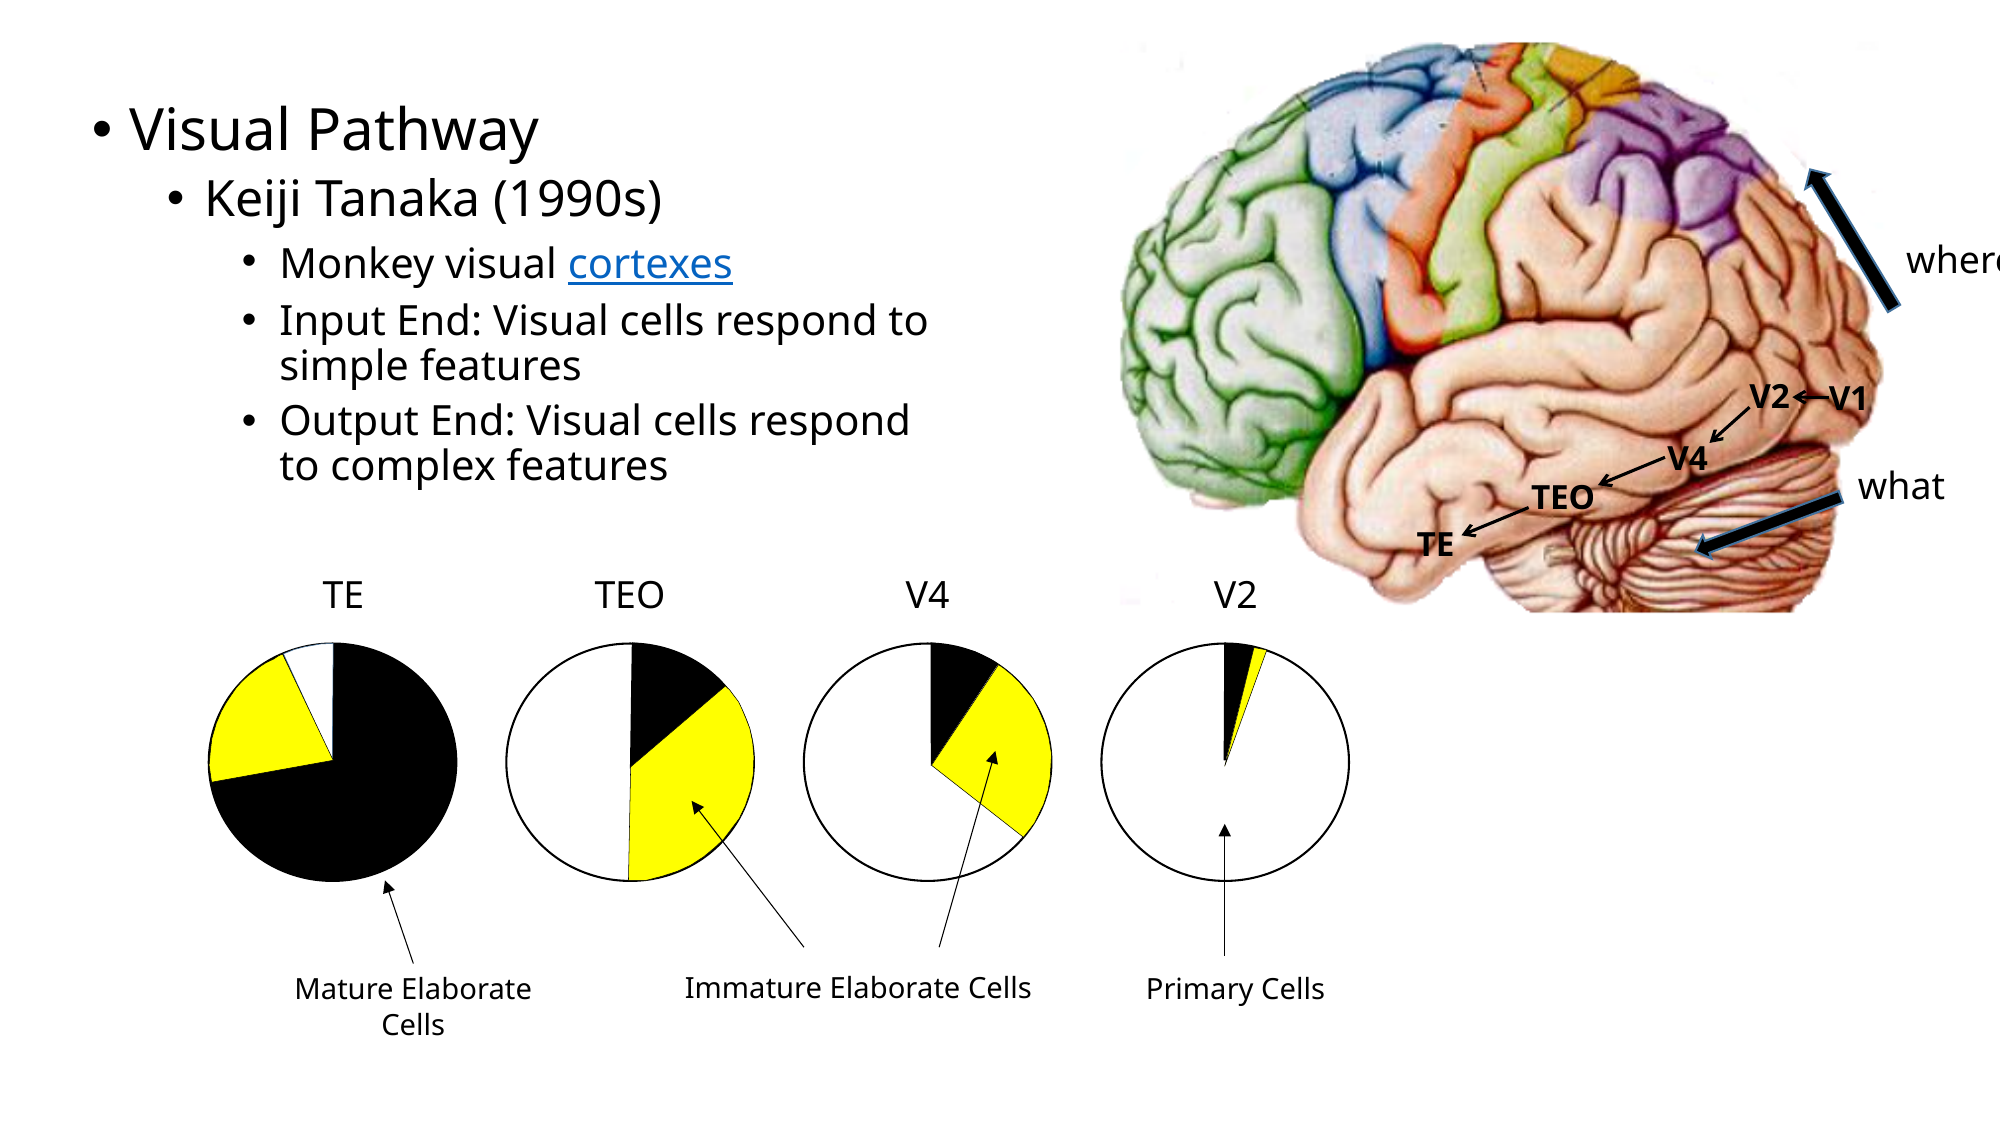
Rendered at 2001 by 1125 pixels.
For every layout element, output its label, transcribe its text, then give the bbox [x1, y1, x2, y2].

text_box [208, 563, 1402, 1014]
list Visual Pathway Keiji Tanaka (1990s) Monkey visual cortexes Input End: Visual cells respond to simple features Output End: Visual cells respond to complex features [76, 92, 969, 1007]
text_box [1109, 35, 2000, 623]
